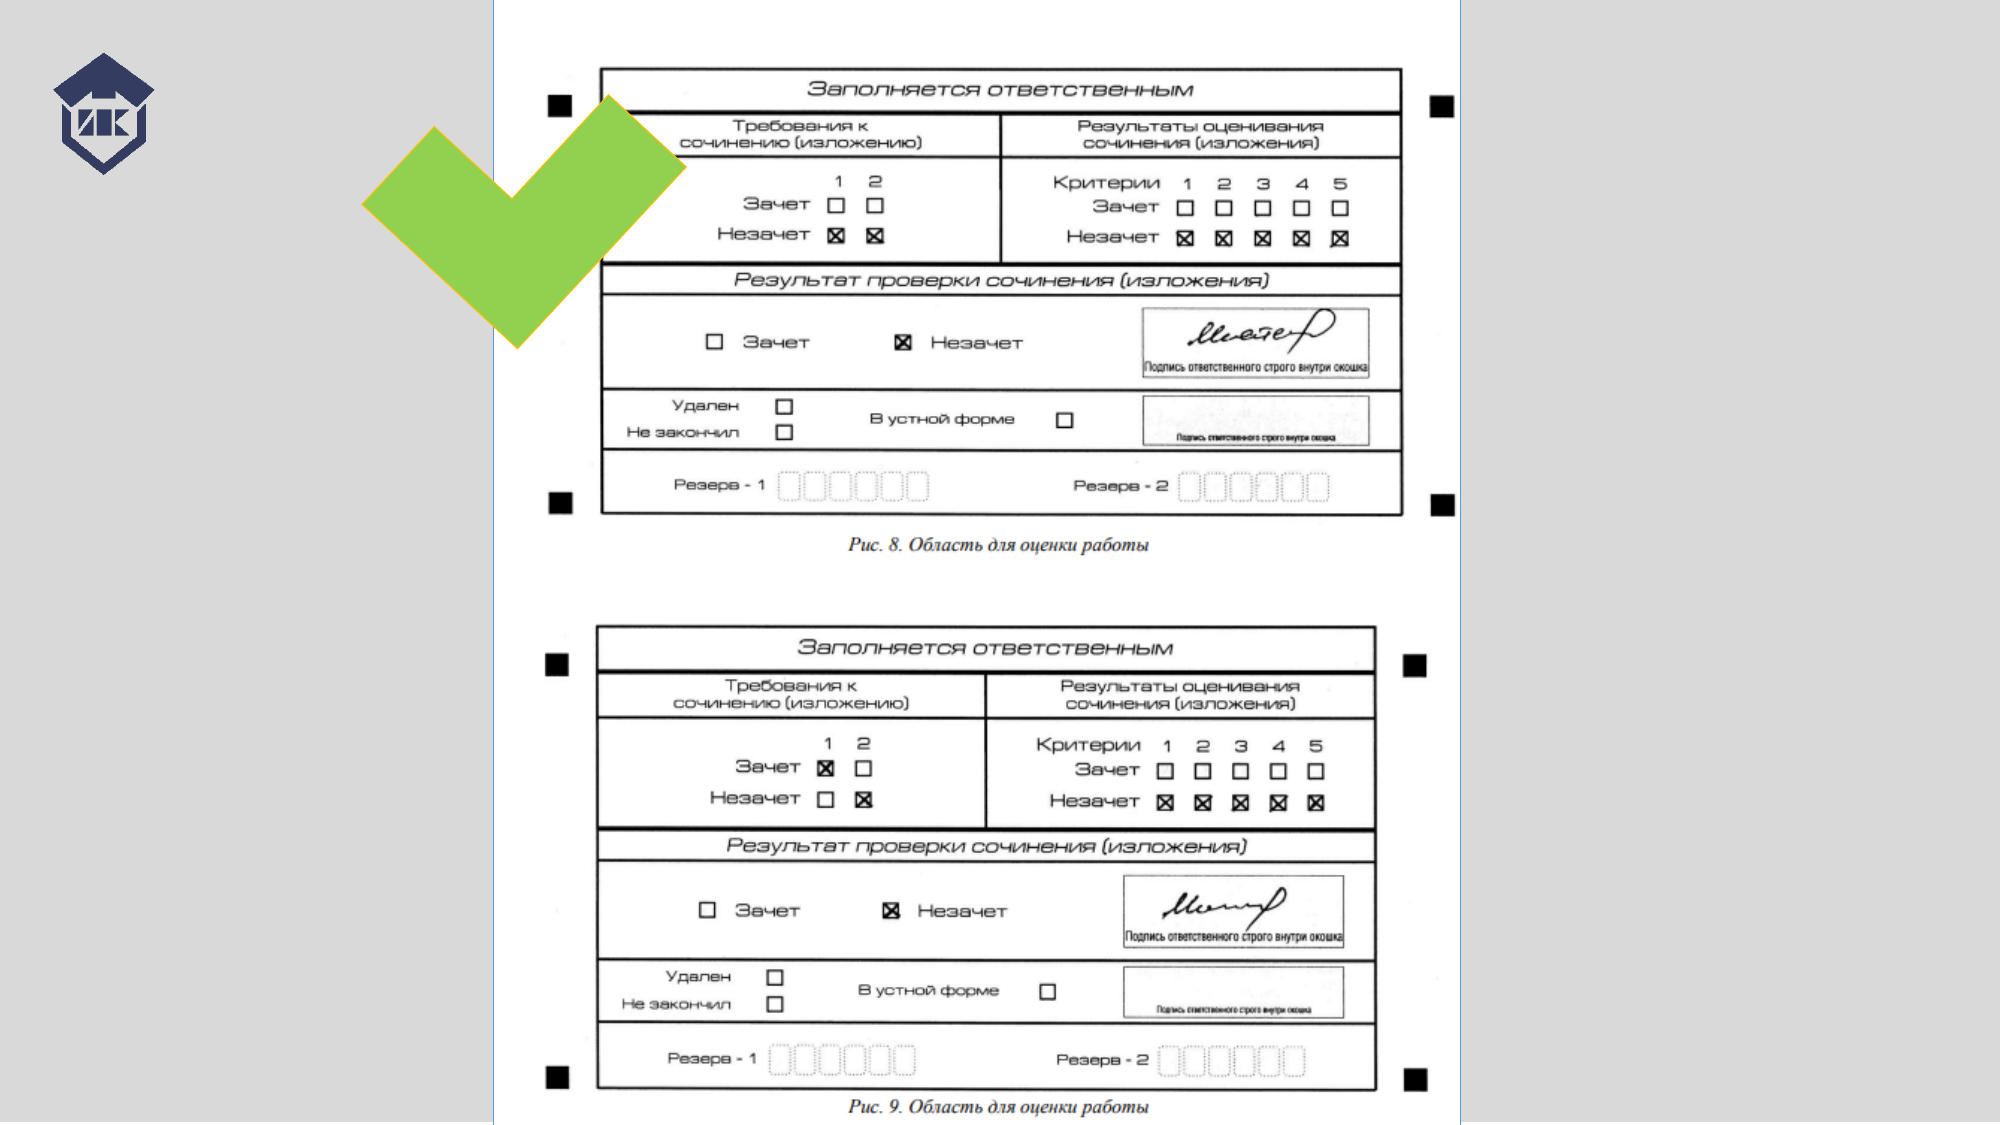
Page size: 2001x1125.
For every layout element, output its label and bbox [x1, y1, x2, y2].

text_box [0, 0, 493, 1122]
text_box [1461, 0, 2000, 1122]
text_box [361, 125, 493, 327]
picture [493, 0, 1461, 1125]
picture [26, 4, 181, 223]
